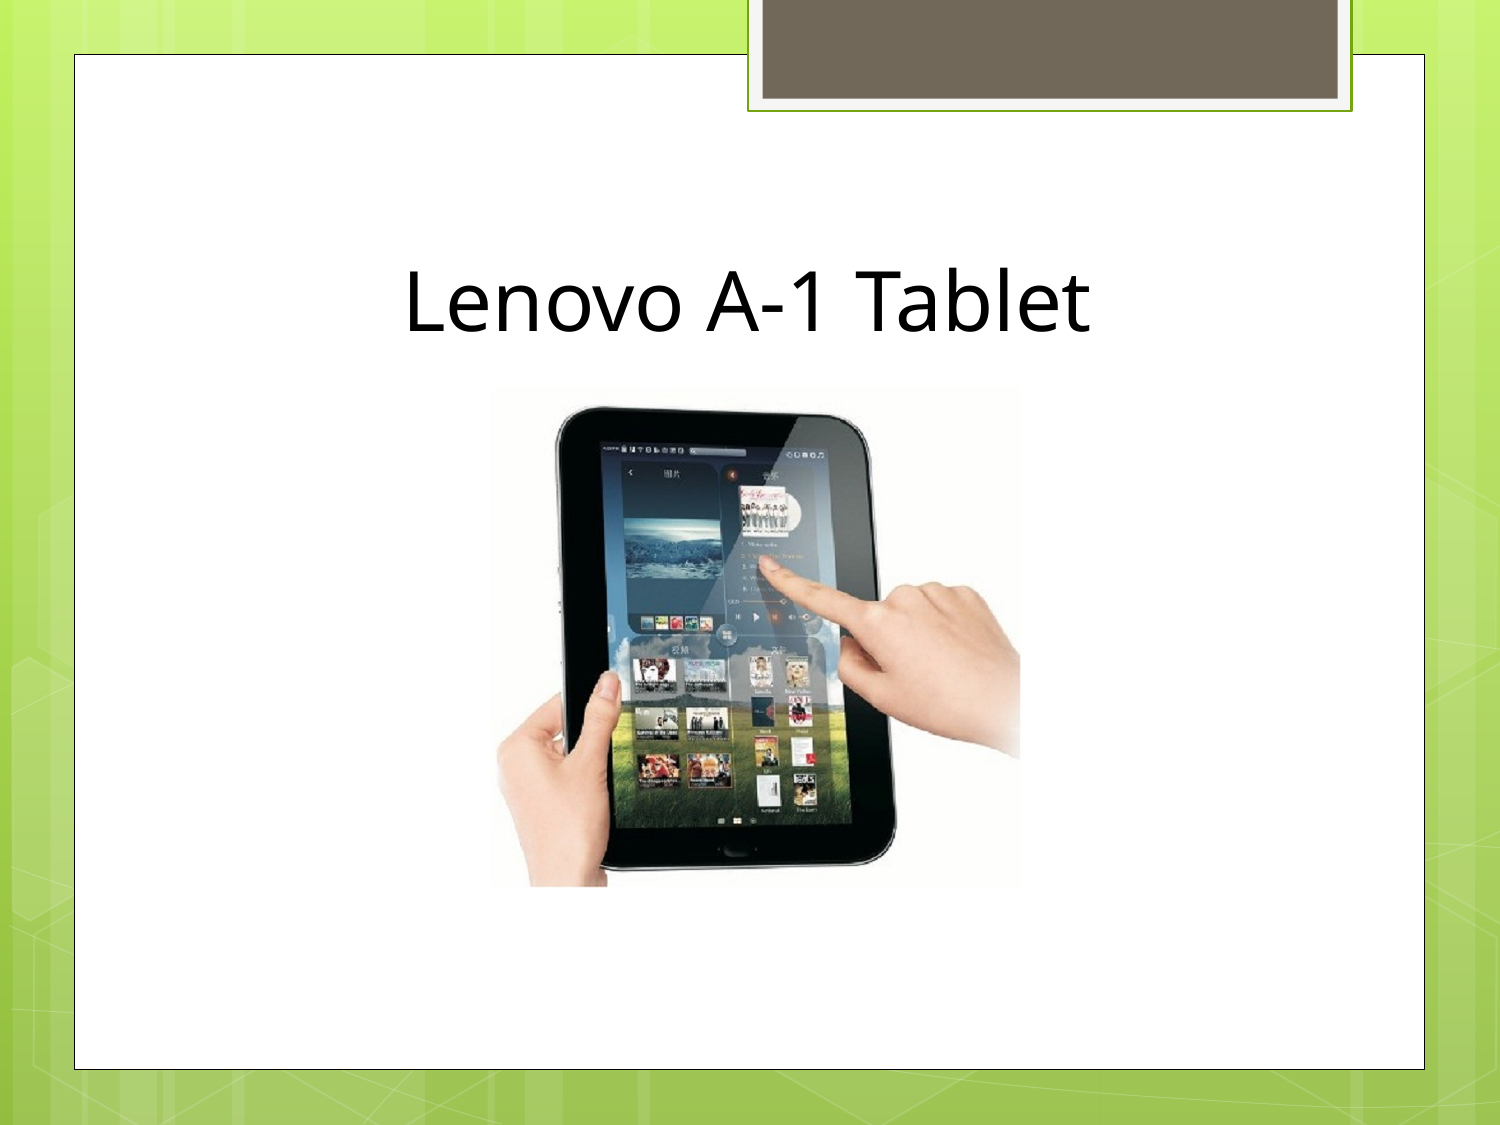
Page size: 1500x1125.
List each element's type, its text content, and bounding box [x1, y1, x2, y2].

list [487, 387, 1064, 964]
title Lenovo A-1 Tablet [171, 168, 1324, 357]
